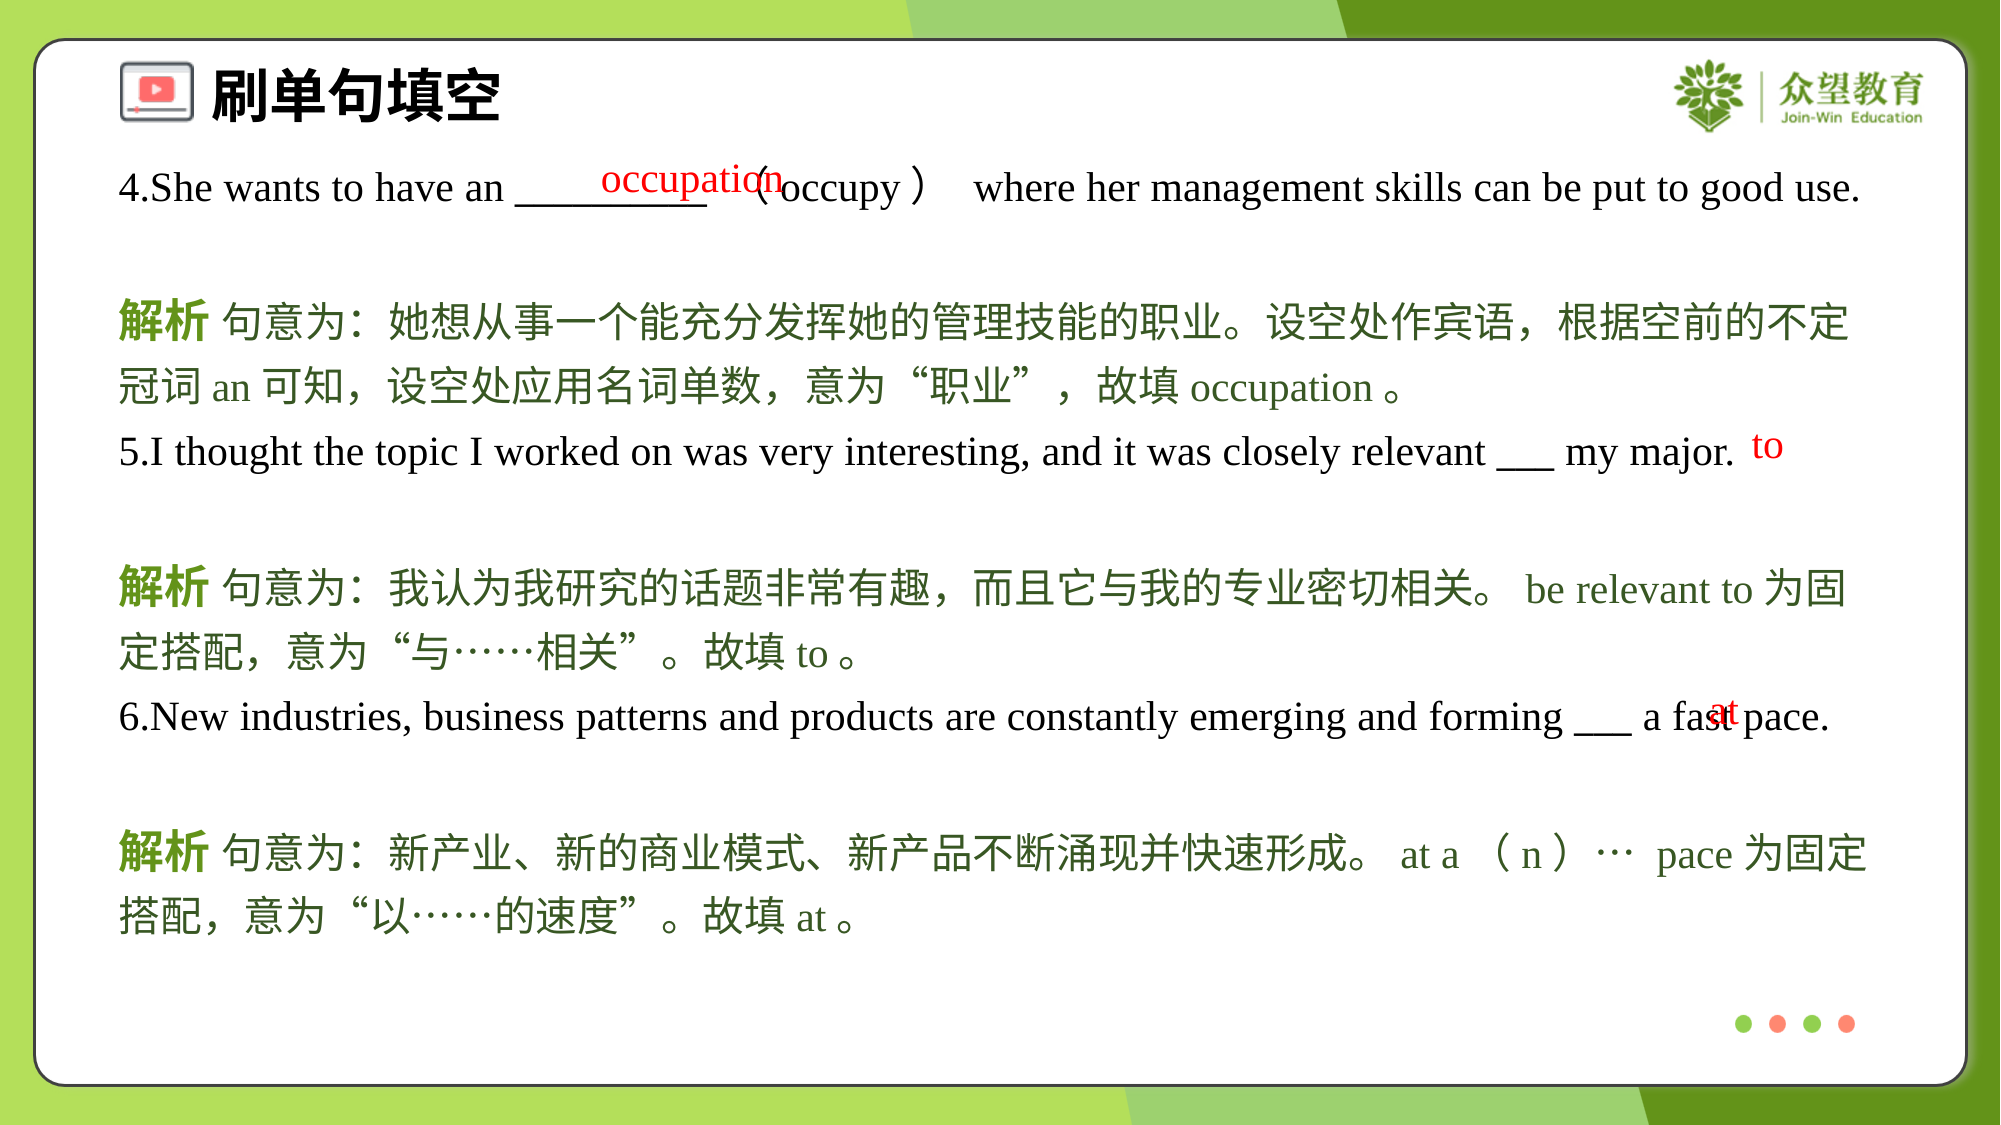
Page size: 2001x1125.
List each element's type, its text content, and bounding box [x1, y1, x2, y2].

text_box 4.She wants to have an __________ （occupy） where her management skills can be put to good use. [118, 146, 1883, 267]
text_box 解析 句意为：我认为我研究的话题非常有趣，而且它与我的专业密切相关。be relevant to为固定搭配，意为“与……相关”。故填to。 [118, 544, 1883, 671]
text_box to [1747, 404, 1789, 463]
text_box 6.New industries, business patterns and products are constantly emerging and forming ___ a fast pace. [118, 676, 1883, 797]
text_box at [1704, 670, 1744, 728]
text_box occupation [596, 138, 789, 197]
picture [0, 0, 2000, 1125]
text_box 解析 句意为：新产业、新的商业模式、新产品不断涌现并快速形成。at a（n）… pace为固定搭配，意为“以……的速度”。故填at。 [118, 808, 1883, 935]
text_box 解析 句意为：她想从事一个能充分发挥她的管理技能的职业。设空处作宾语，根据空前的不定冠词an可知，设空处应用名词单数，意为“职业”，故填occupation。 [118, 278, 1883, 405]
text_box 5.I thought the topic I worked on was very interesting, and it was closely relevant ___ my major. [118, 411, 1883, 532]
